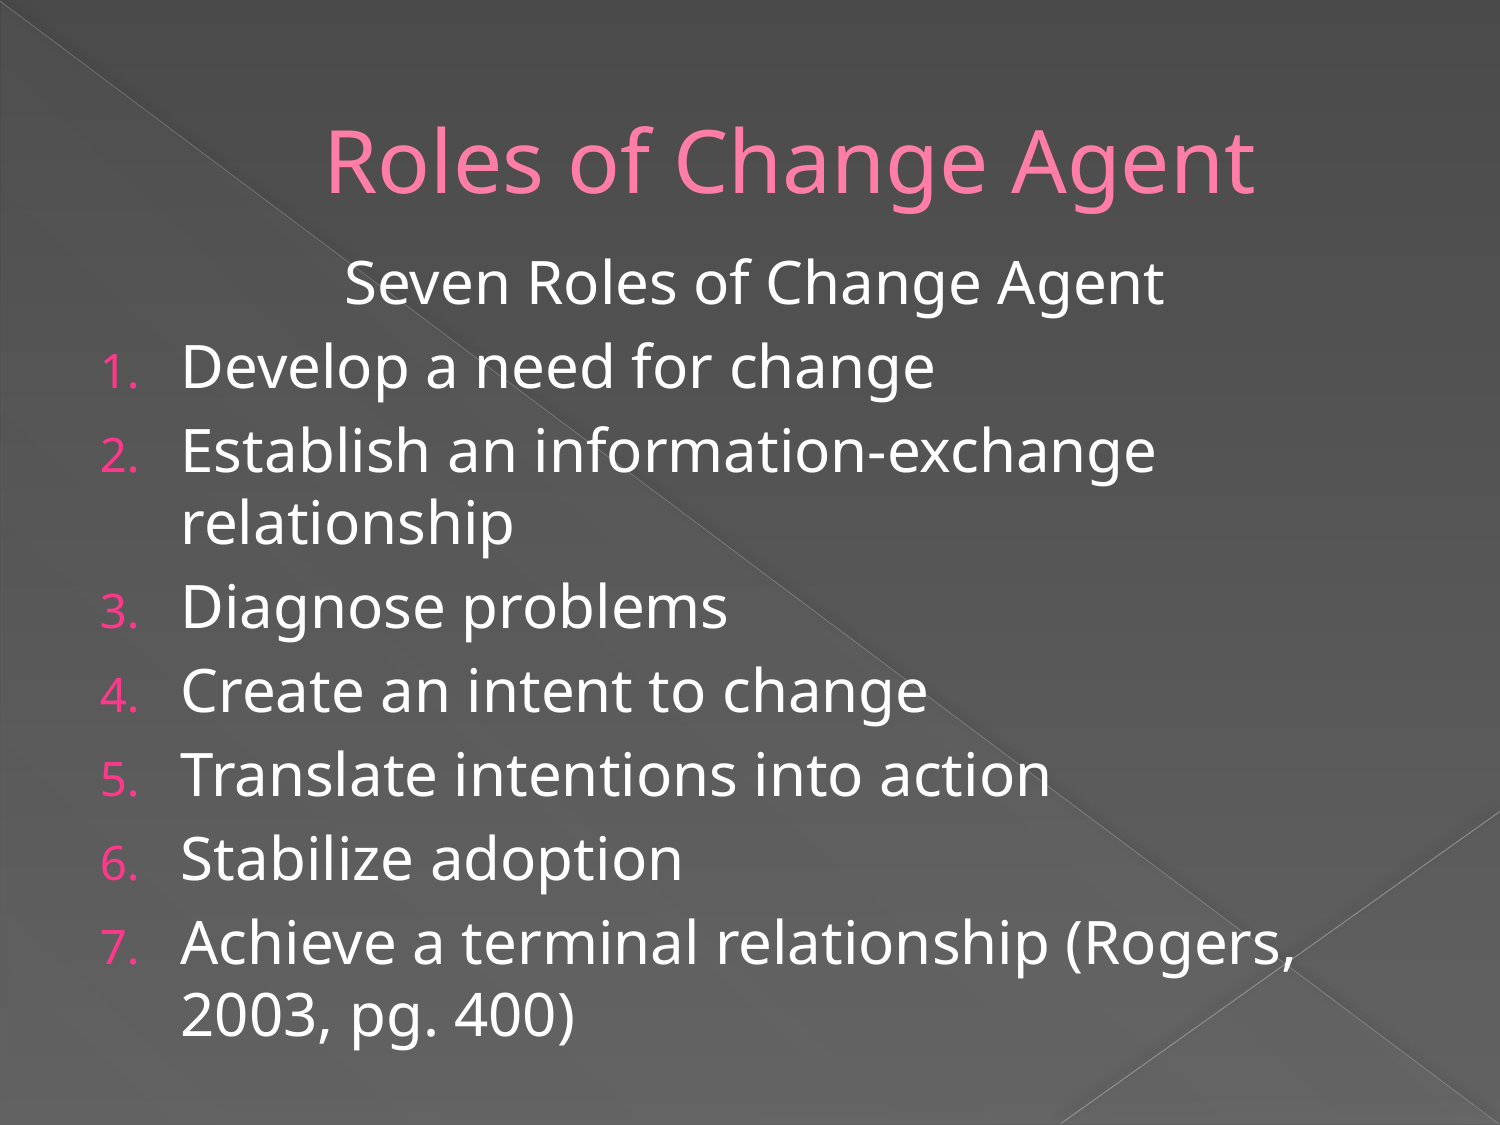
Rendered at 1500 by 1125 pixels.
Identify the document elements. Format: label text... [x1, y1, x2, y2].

title Roles of Change Agent [75, 43, 1425, 237]
list Seven Roles of Change Agent Develop a need for change Establish an information-exchange relationship Diagnose problems Create an intent to change Translate intentions into action Stabilize adoption Achieve a terminal relationship (Rogers, 2003, pg. 400) [75, 237, 1425, 1059]
